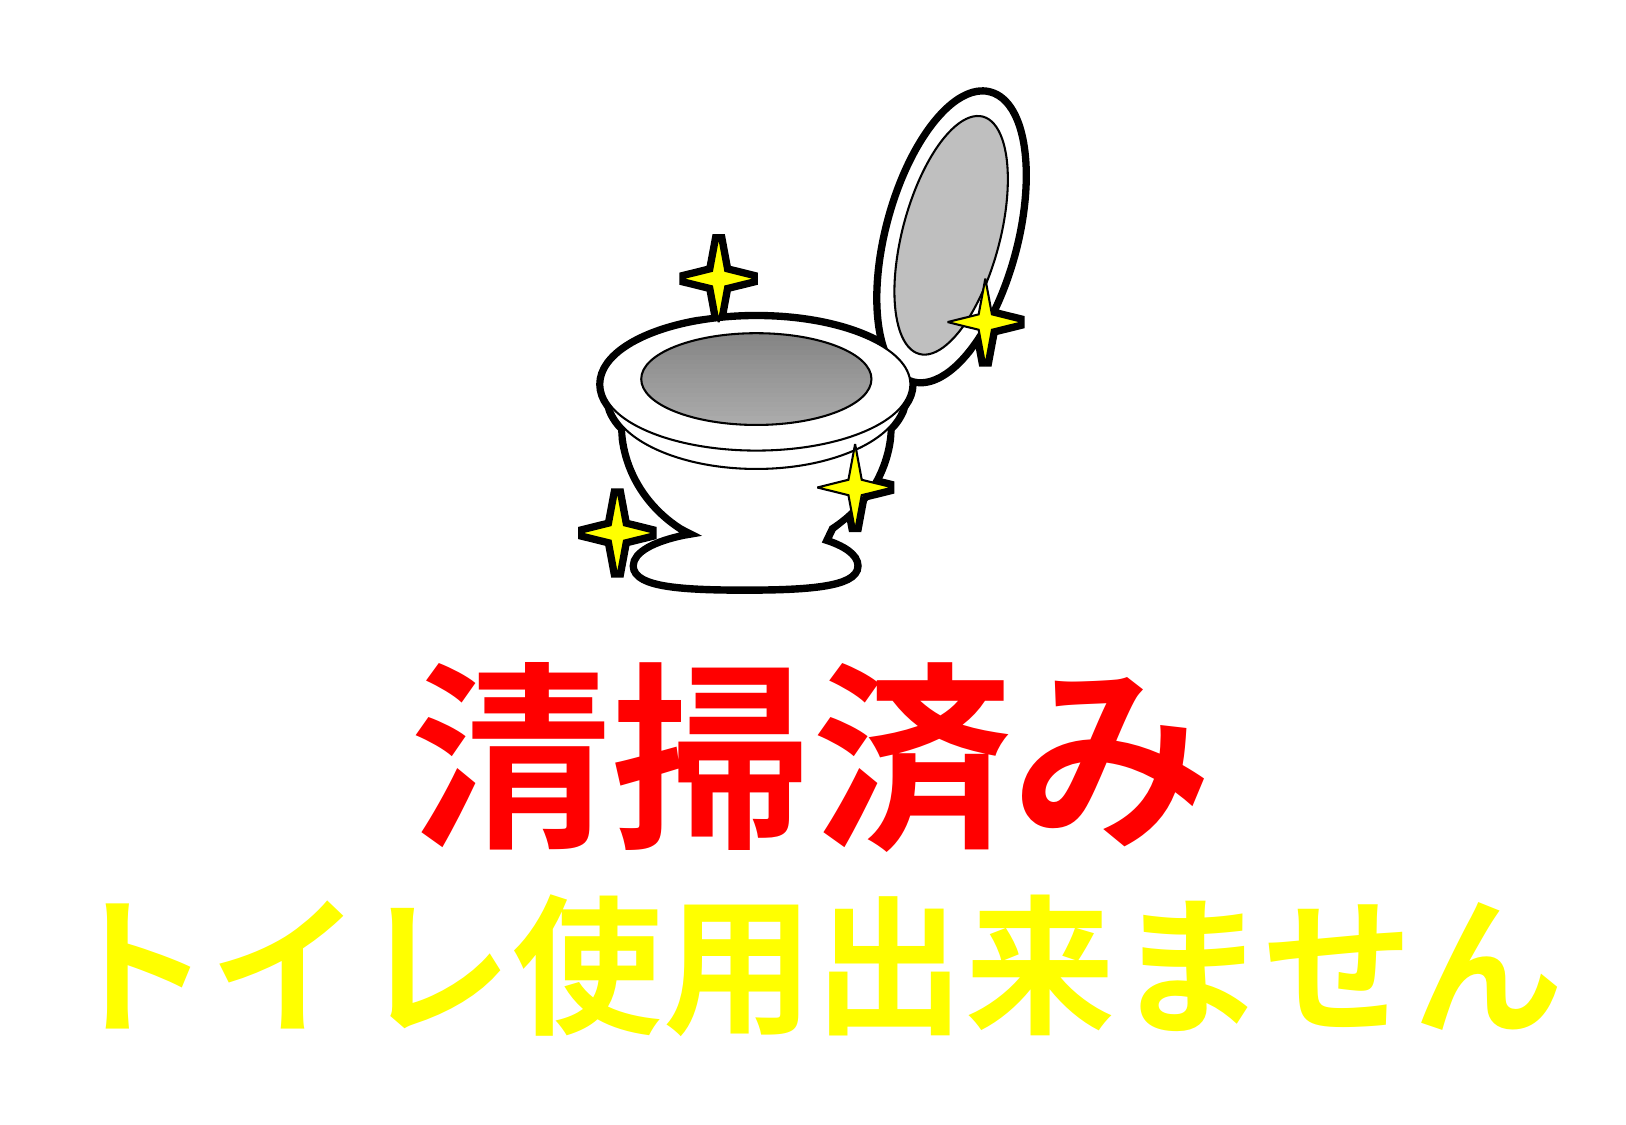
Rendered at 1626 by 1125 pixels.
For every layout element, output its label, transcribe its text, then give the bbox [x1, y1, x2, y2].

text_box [579, 89, 1024, 588]
text_box 清掃済み トイレ使用出来ません [0, 625, 1625, 1061]
